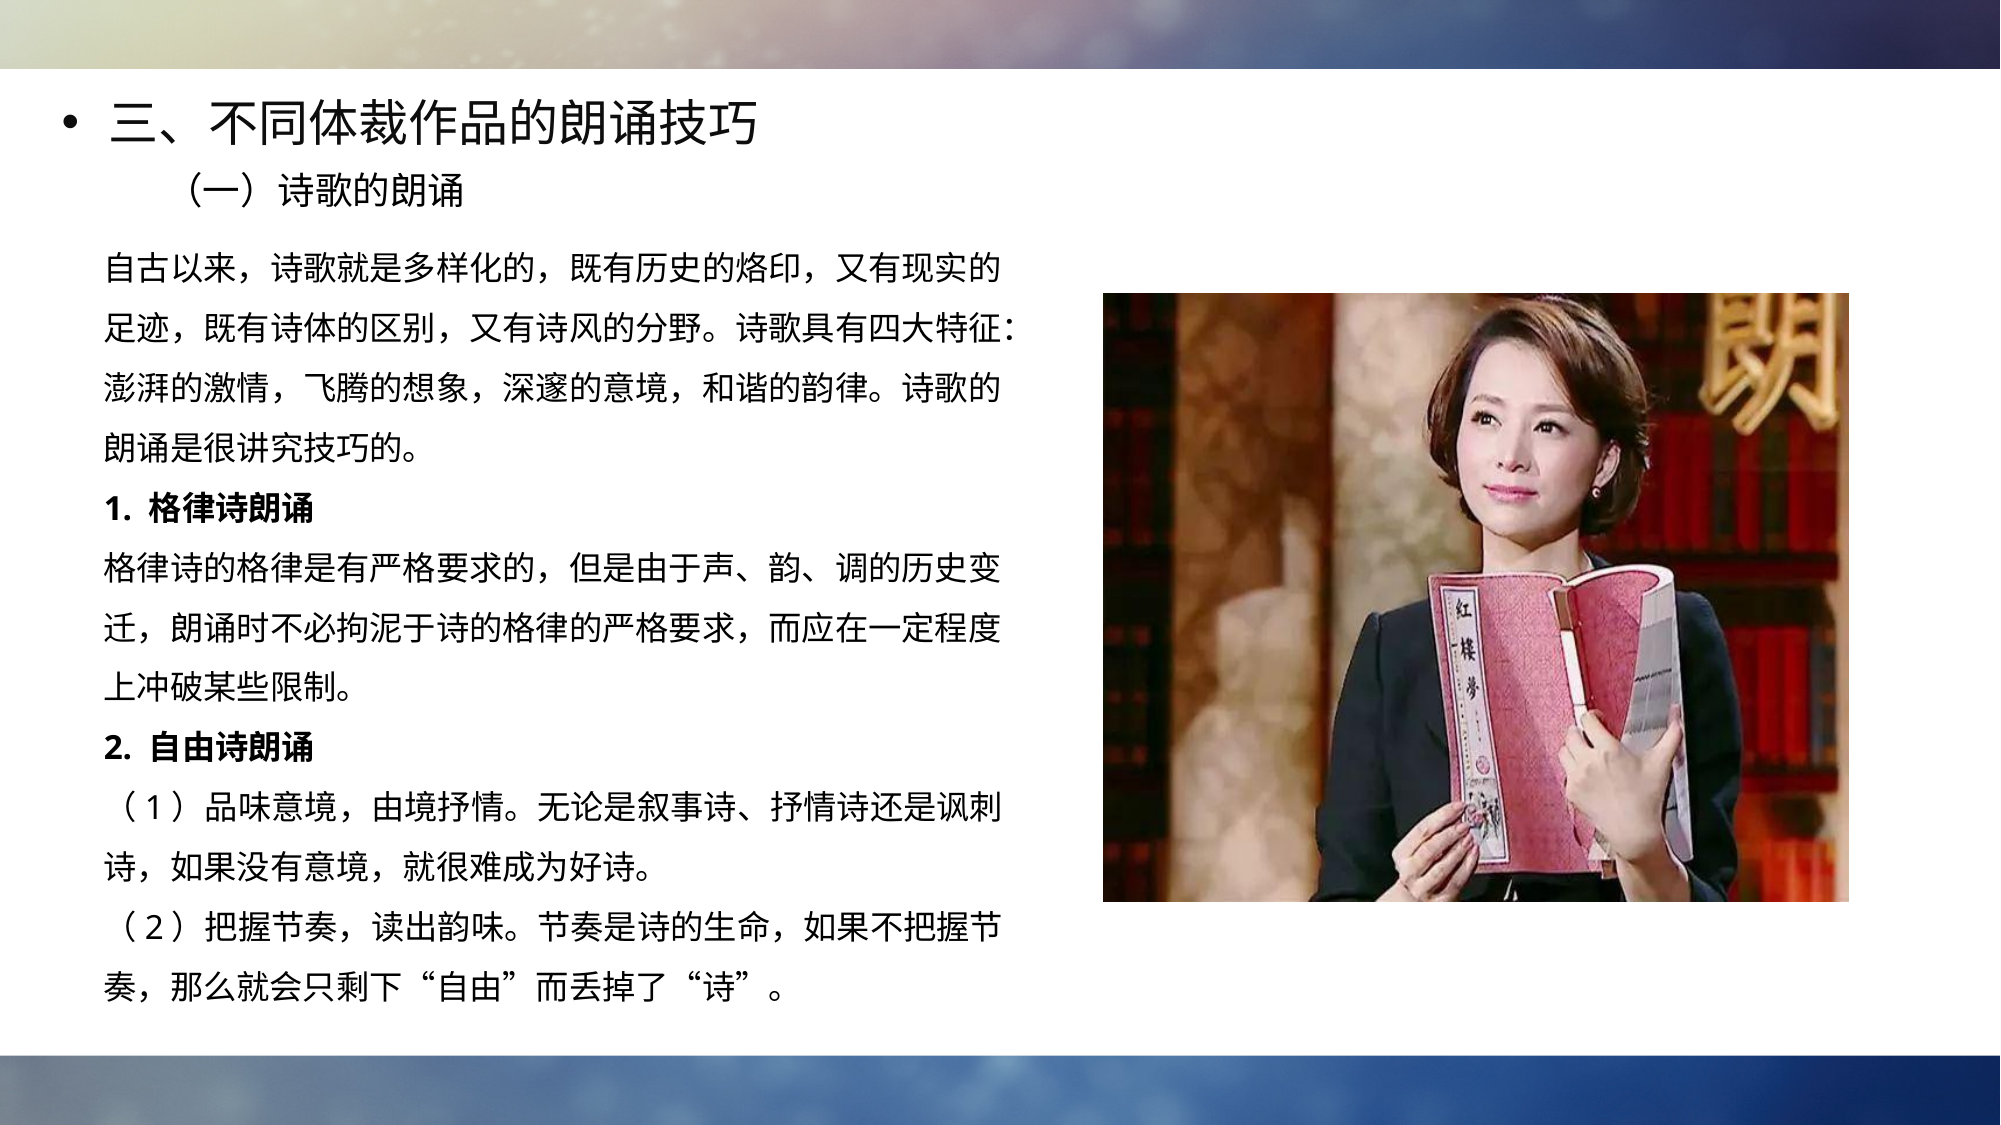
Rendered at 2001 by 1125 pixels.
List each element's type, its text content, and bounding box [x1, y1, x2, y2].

picture [1103, 293, 1849, 902]
picture [0, 1056, 2000, 1125]
text_box （一）诗歌的朗诵 [150, 159, 481, 220]
picture [0, 0, 2000, 69]
text_box 三、不同体裁作品的朗诵技巧 [46, 84, 1047, 160]
text_box 自古以来，诗歌就是多样化的，既有历史的烙印，又有现实的足迹，既有诗体的区别，又有诗风的分野。诗歌具有四大特征：澎湃的激情，飞腾的想象，深邃的意境，和谐的韵律。诗歌的朗诵是很讲究技巧的。 1. 格律诗朗诵 格律诗的格律是有严格要求的，但是由于声、韵、调的历史变迁，朗诵时不必拘泥于诗的格律的严格要求，而应在一定程度上冲破某些限制。 2. 自由诗朗诵 （1）品味意境，由境抒情。无论是叙事诗、抒情诗还是讽刺诗，如果没有意境，就很难成为好诗。 （2）把握节奏，读出韵味。节奏是诗的生命，如果不把握节奏，那么就会只剩下“自由”而丢掉了“诗”。 [88, 220, 1047, 1014]
